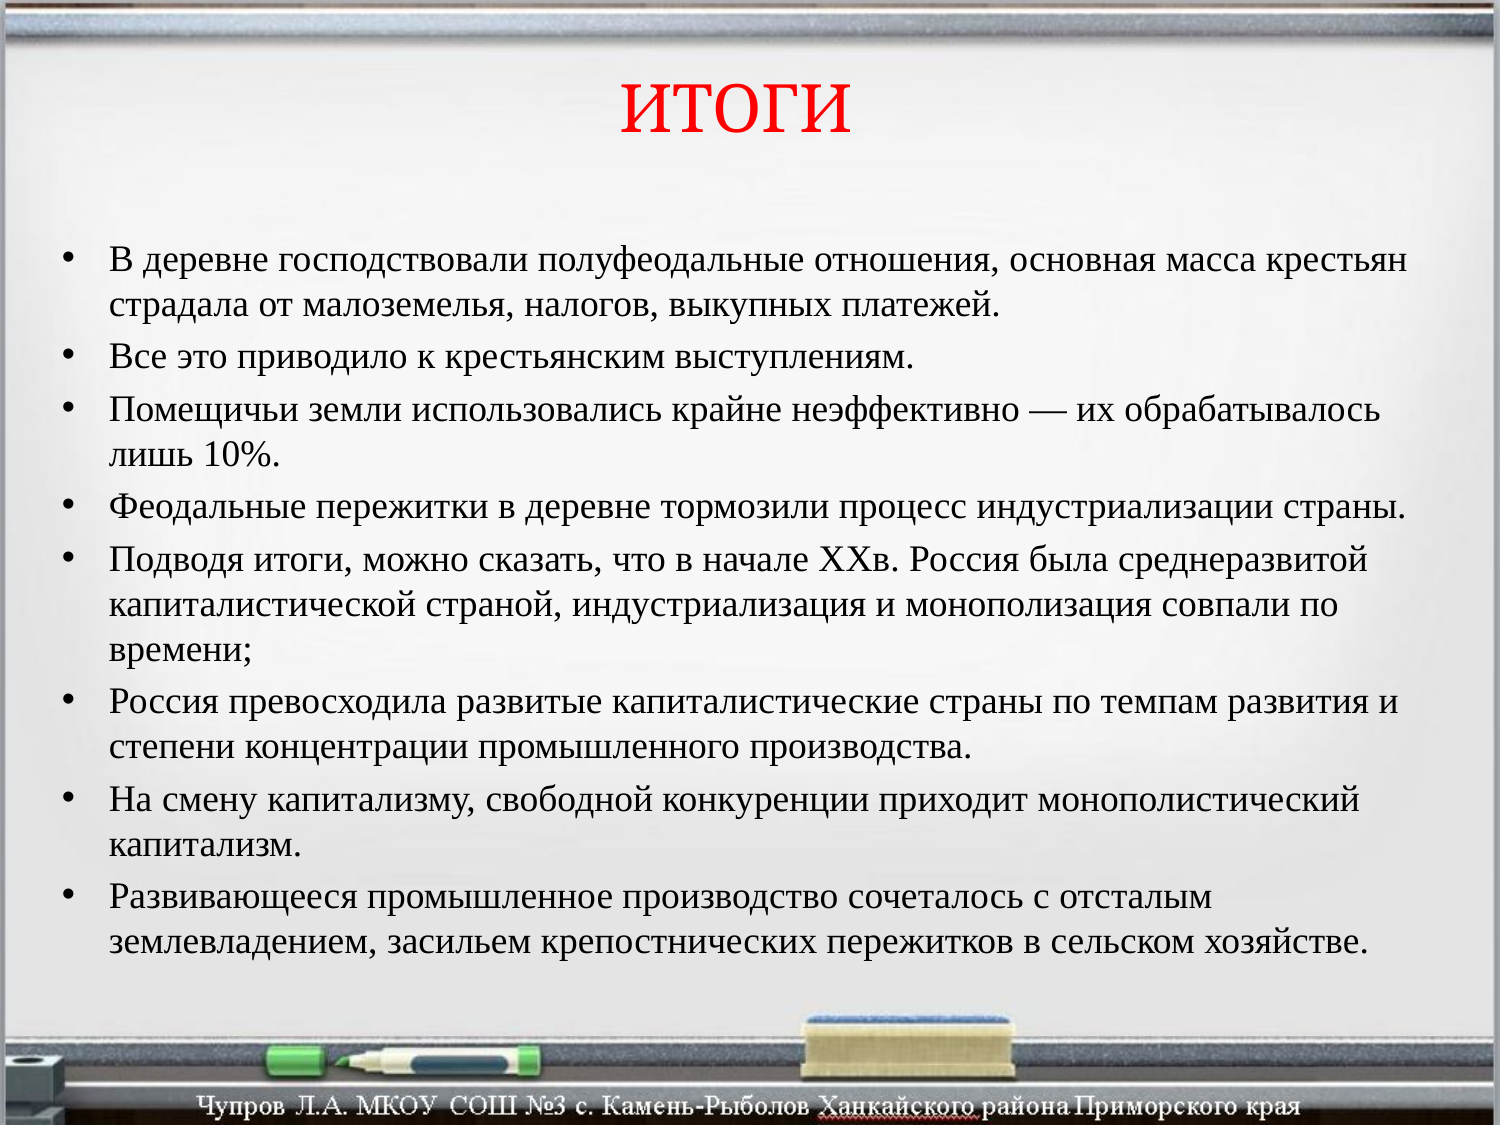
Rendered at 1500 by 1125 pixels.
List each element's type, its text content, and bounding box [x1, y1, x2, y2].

list В деревне господствовали полуфеодальные отношения, основная масса крестьян страдала от малоземелья, налогов, выкупных платежей. Все это приводило к крестьянским выступлениям. Помещичьи земли использовались крайне неэффективно — их обрабатывалось лишь 10%. Феодальные пережитки в деревне тормозили процесс индустриализации страны. Подводя итоги, можно сказать, что в начале ХХв. Россия была среднеразвитой капиталистической страной, индустриализация и монополизация совпали по времени; Россия превосходила развитые капиталистические страны по темпам развития и степени концентрации промышленного производства. На смену капитализму, свободной конкуренции приходит монополистический капитализм. Развивающееся промышленное производство сочеталось с отсталым землевладением, засильем крепостнических пережитков в сельском хозяйстве. [46, 105, 1477, 1090]
list ИТОГИ [46, 58, 1425, 105]
picture [0, 0, 1500, 1125]
